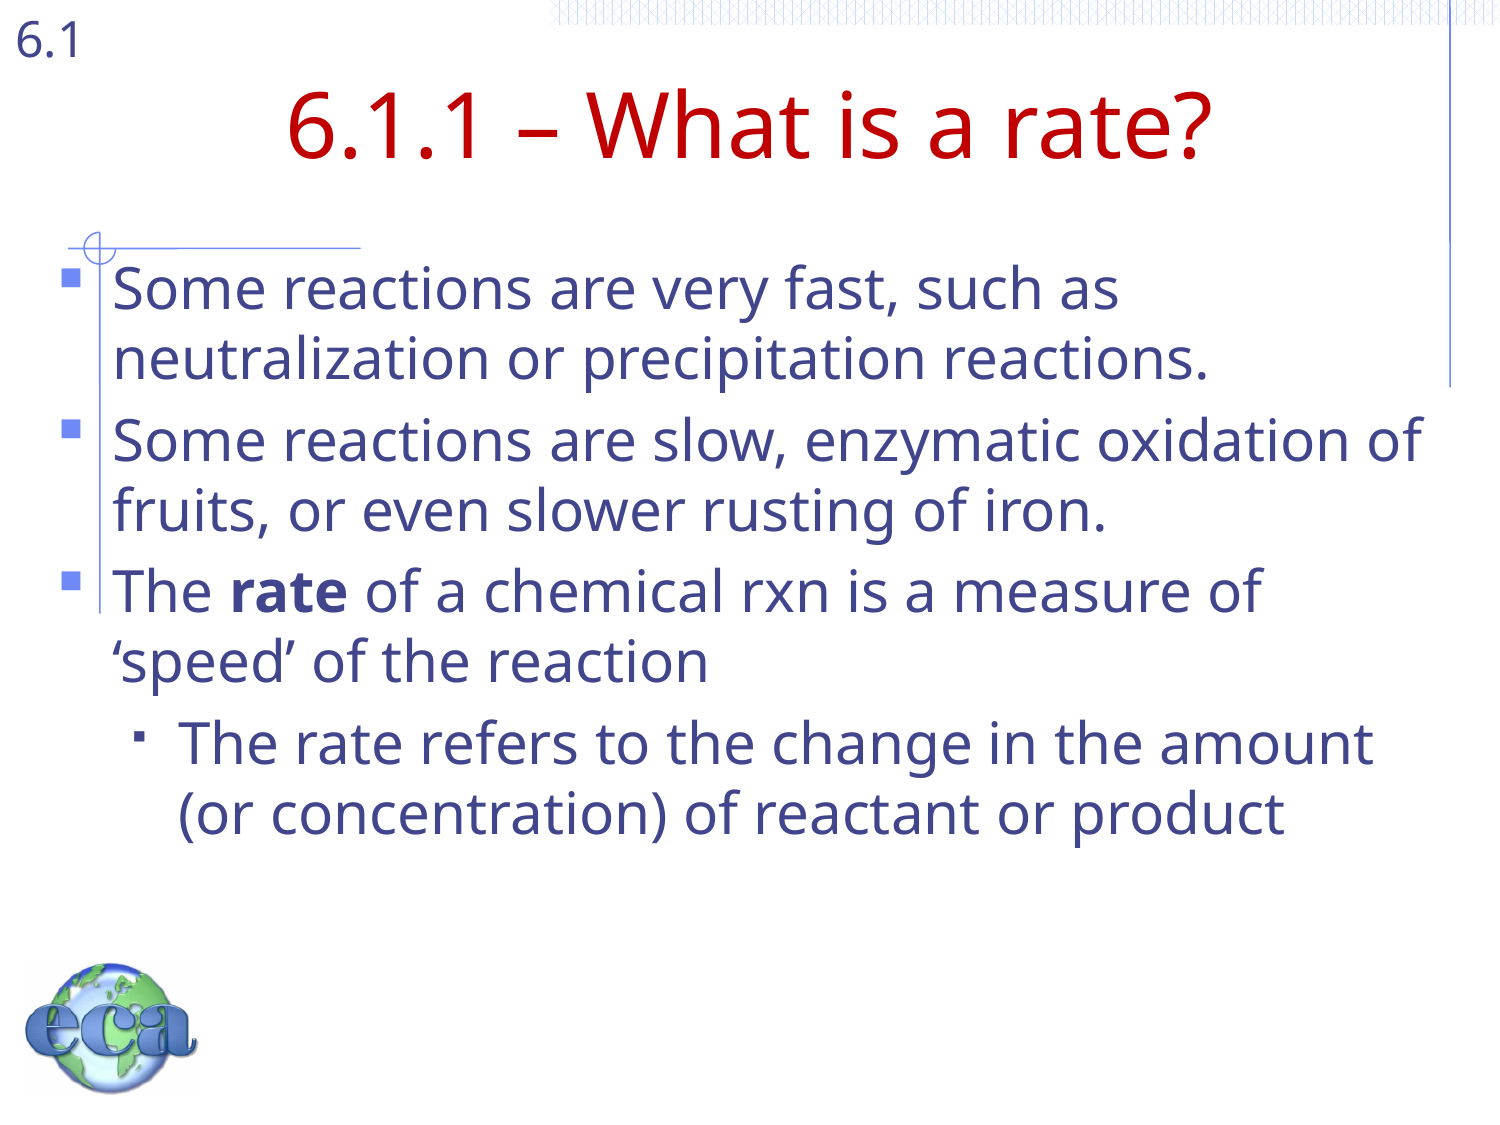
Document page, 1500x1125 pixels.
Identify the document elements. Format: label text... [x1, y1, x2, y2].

picture [23, 960, 200, 1096]
list Some reactions are very fast, such as neutralization or precipitation reactions. Some reactions are slow, enzymatic oxidation of fruits, or even slower rusting of iron. The rate of a chemical rxn is a measure of ‘speed’ of the reaction The rate refers to the change in the amount (or concentration) of reactant or product [41, 243, 1471, 965]
title 6.1.1 – What is a rate? [17, 49, 1483, 185]
